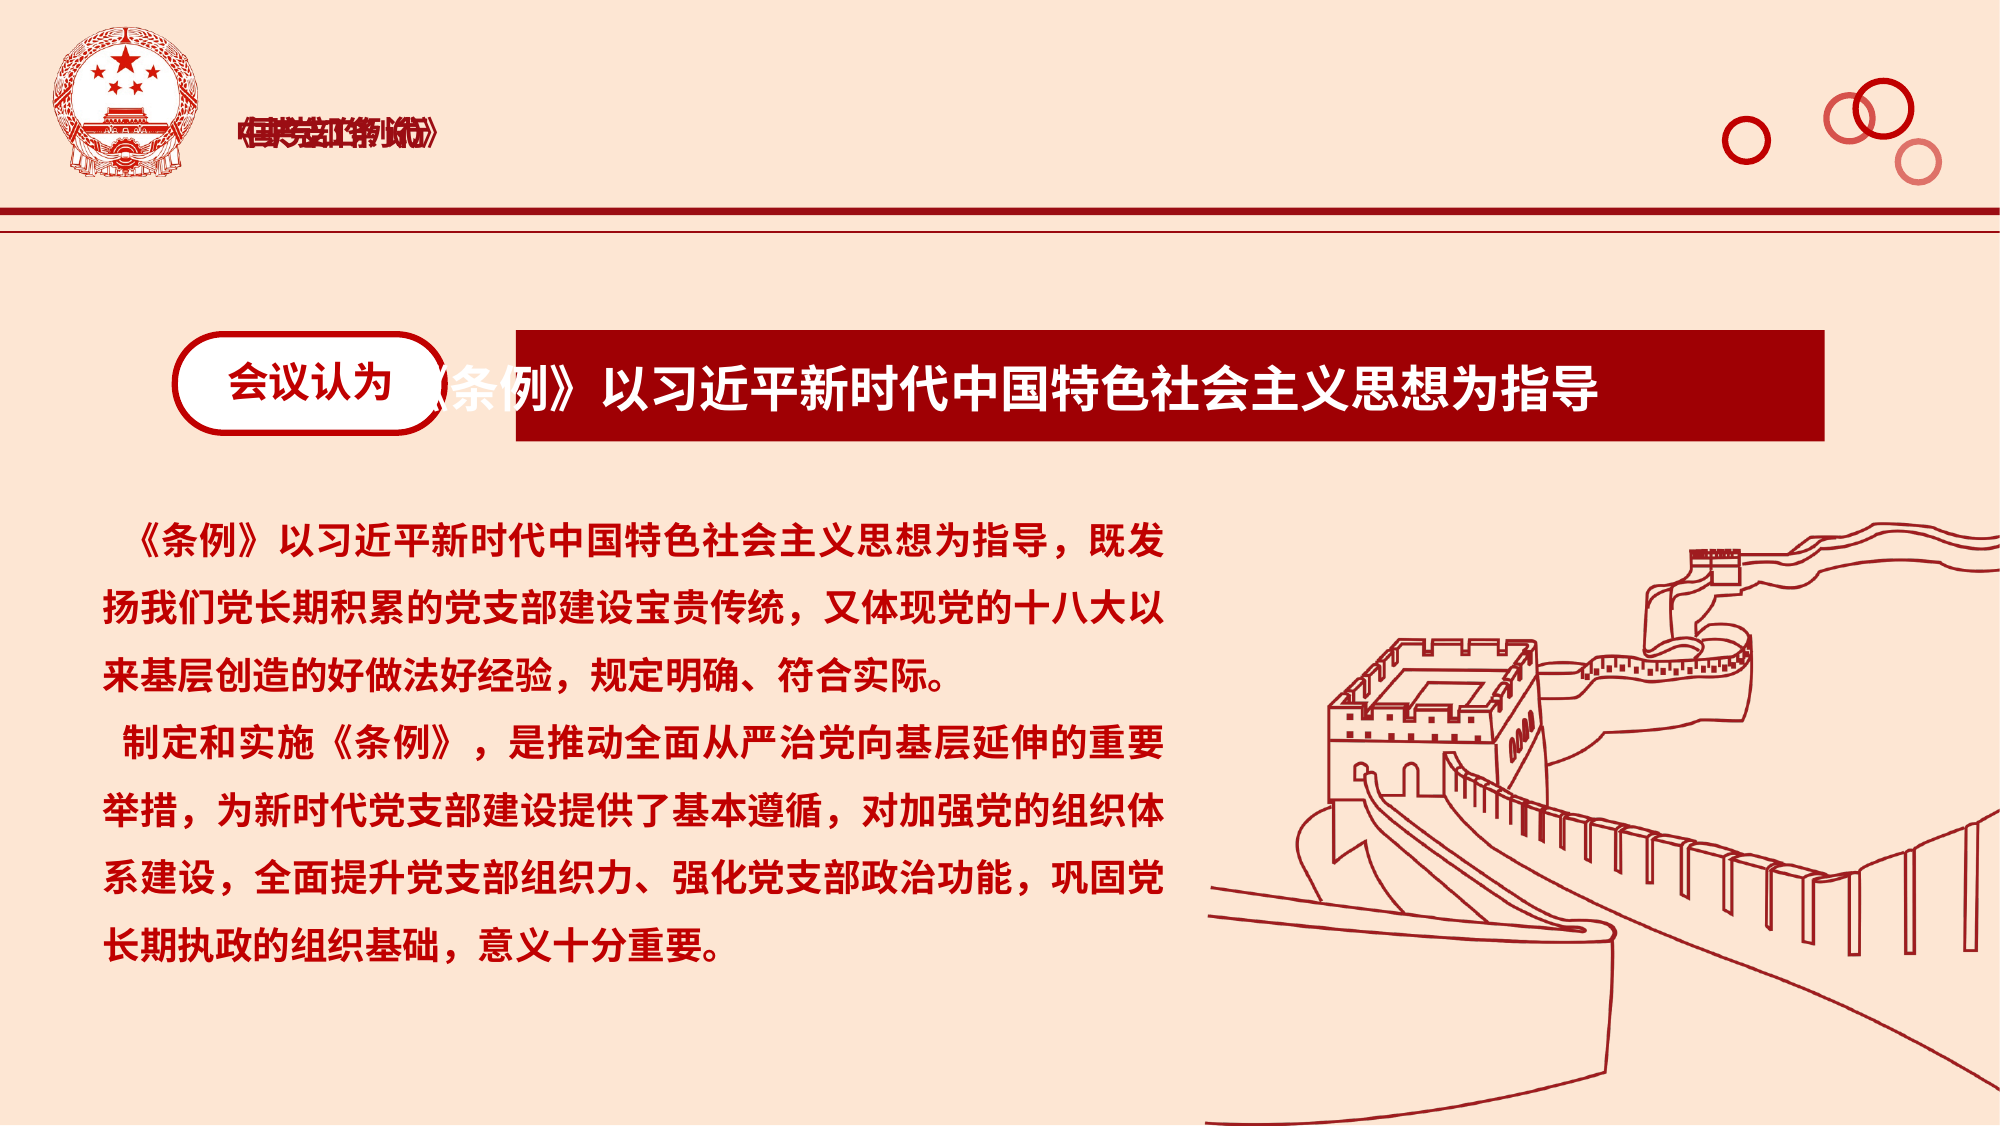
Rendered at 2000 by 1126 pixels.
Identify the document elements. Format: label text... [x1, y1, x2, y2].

picture [1176, 507, 2000, 1126]
picture [44, 19, 208, 181]
text_box [514, 328, 1827, 444]
text_box 《条例》以习近平新时代中国特色社会主义思想为指导 [385, 350, 1615, 426]
text_box [172, 332, 435, 435]
text_box 会议认为 [212, 348, 409, 414]
text_box 《条例》以习近平新时代中国特色社会主义思想为指导，既发扬我们党长期积累的党支部建设宝贵传统，又体现党的十八大以来基层创造的好做法好经验，规定明确、符合实际。 制定和实施《条例》，是推动全面从严治党向基层延伸的重要举措，为新时代党支部建设提供了基本遵循，对加强党的组织体系建设，全面提升党支部组织力、强化党支部政治功能，巩固党长期执政的组织基础，意义十分重要。 [91, 488, 1177, 973]
text_box 《中国共产党支部工作条例（试行）》 [208, 101, 929, 160]
